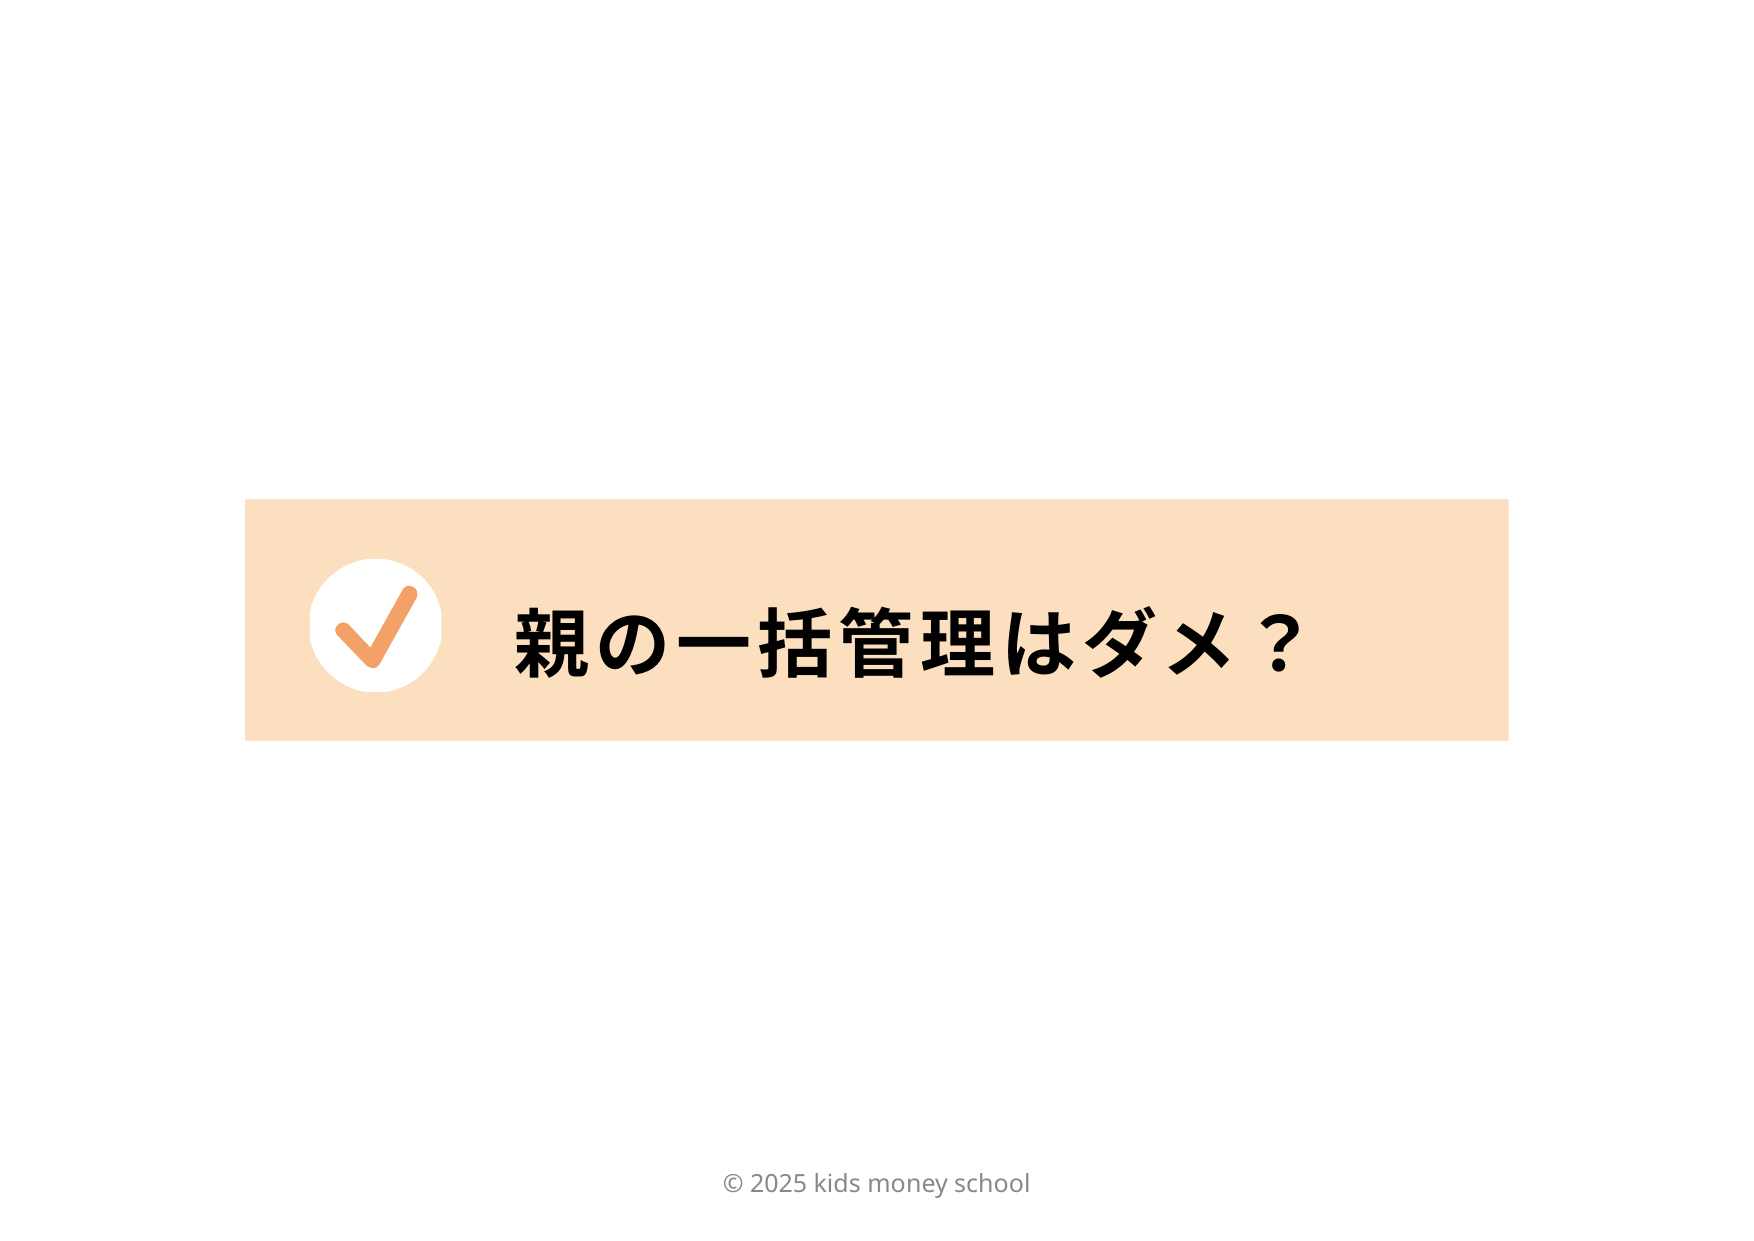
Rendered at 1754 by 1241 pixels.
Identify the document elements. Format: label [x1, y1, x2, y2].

text_box [244, 499, 1509, 741]
